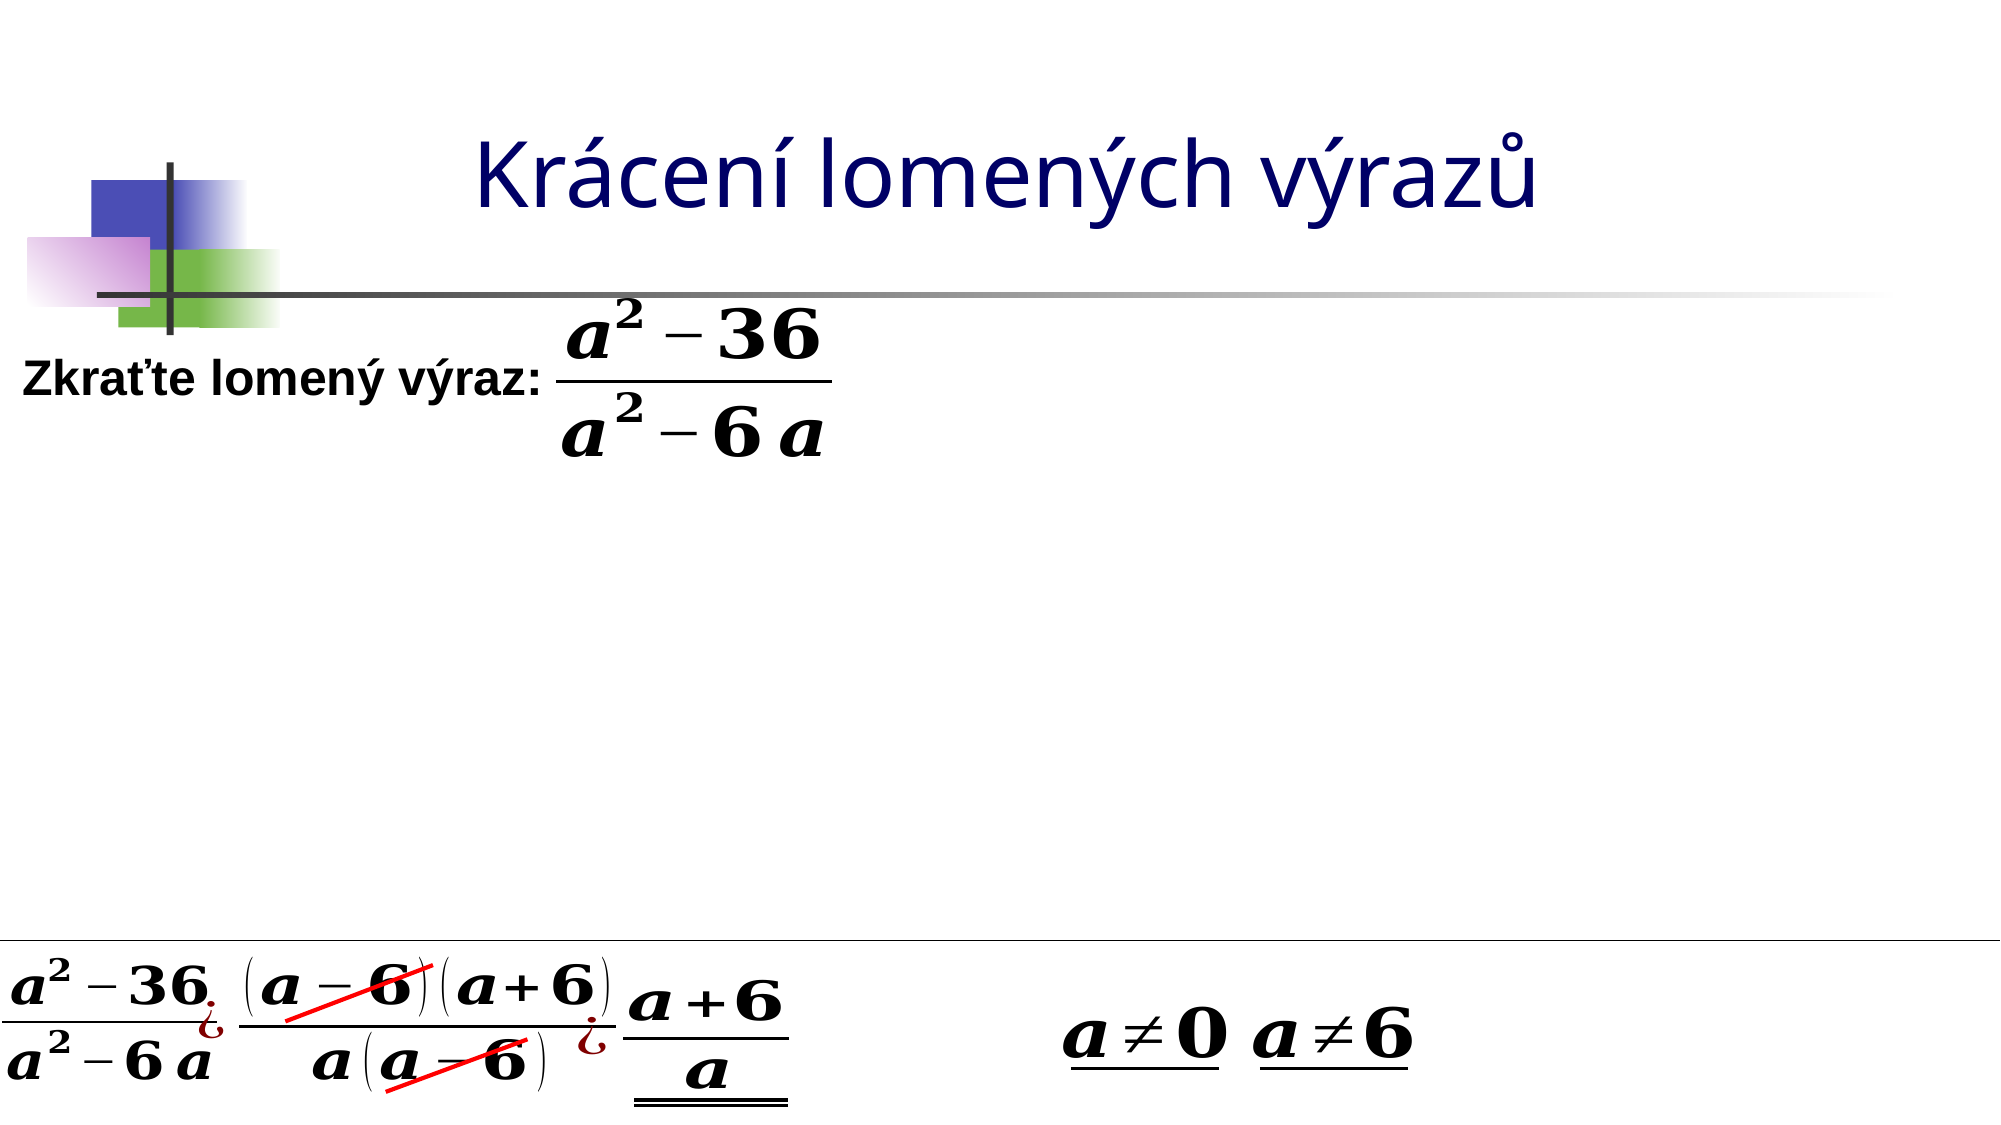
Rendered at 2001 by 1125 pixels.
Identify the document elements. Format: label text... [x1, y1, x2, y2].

title Krácení lomených výrazů [416, 113, 1599, 228]
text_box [385, 1038, 528, 1093]
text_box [285, 964, 434, 1022]
text_box Zkraťte lomený výraz: [7, 338, 599, 413]
